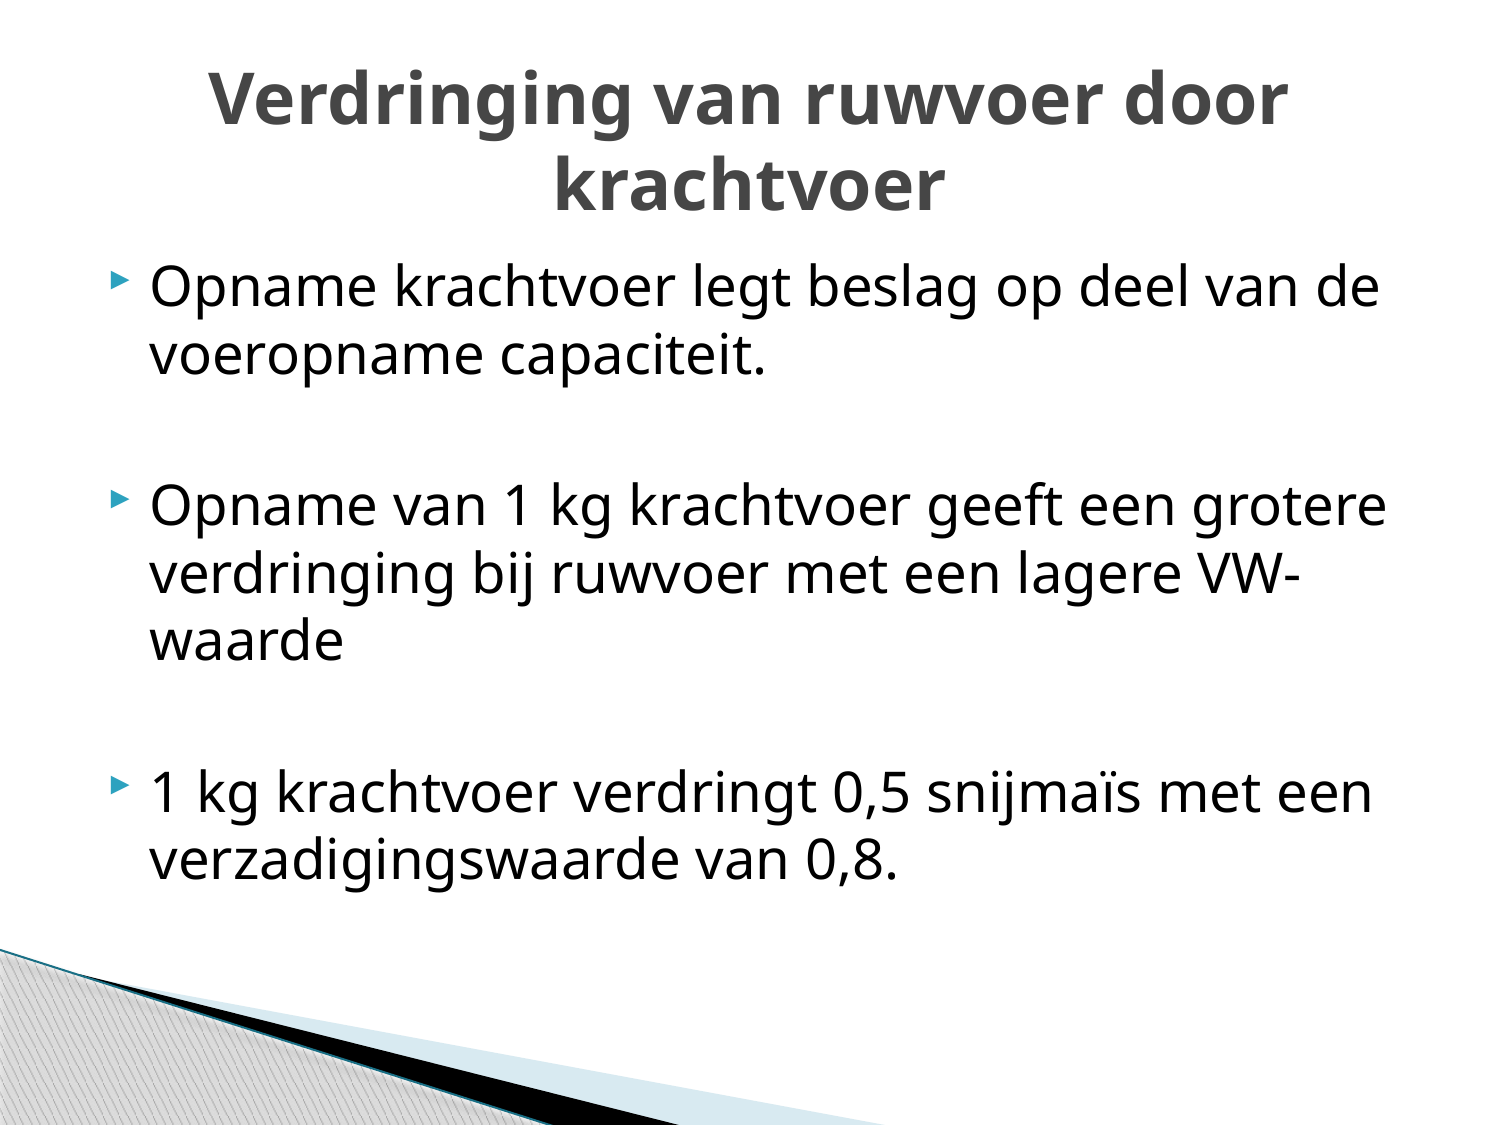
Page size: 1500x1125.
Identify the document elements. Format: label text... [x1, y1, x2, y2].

list Opname krachtvoer legt beslag op deel van de voeropname capaciteit. Opname van 1 kg krachtvoer geeft een grotere verdringing bij ruwvoer met een lagere VW-waarde 1 kg krachtvoer verdringt 0,5 snijmaïs met een verzadigingswaarde van 0,8. [75, 243, 1425, 986]
title Verdringing van ruwvoer door krachtvoer [75, 45, 1425, 233]
